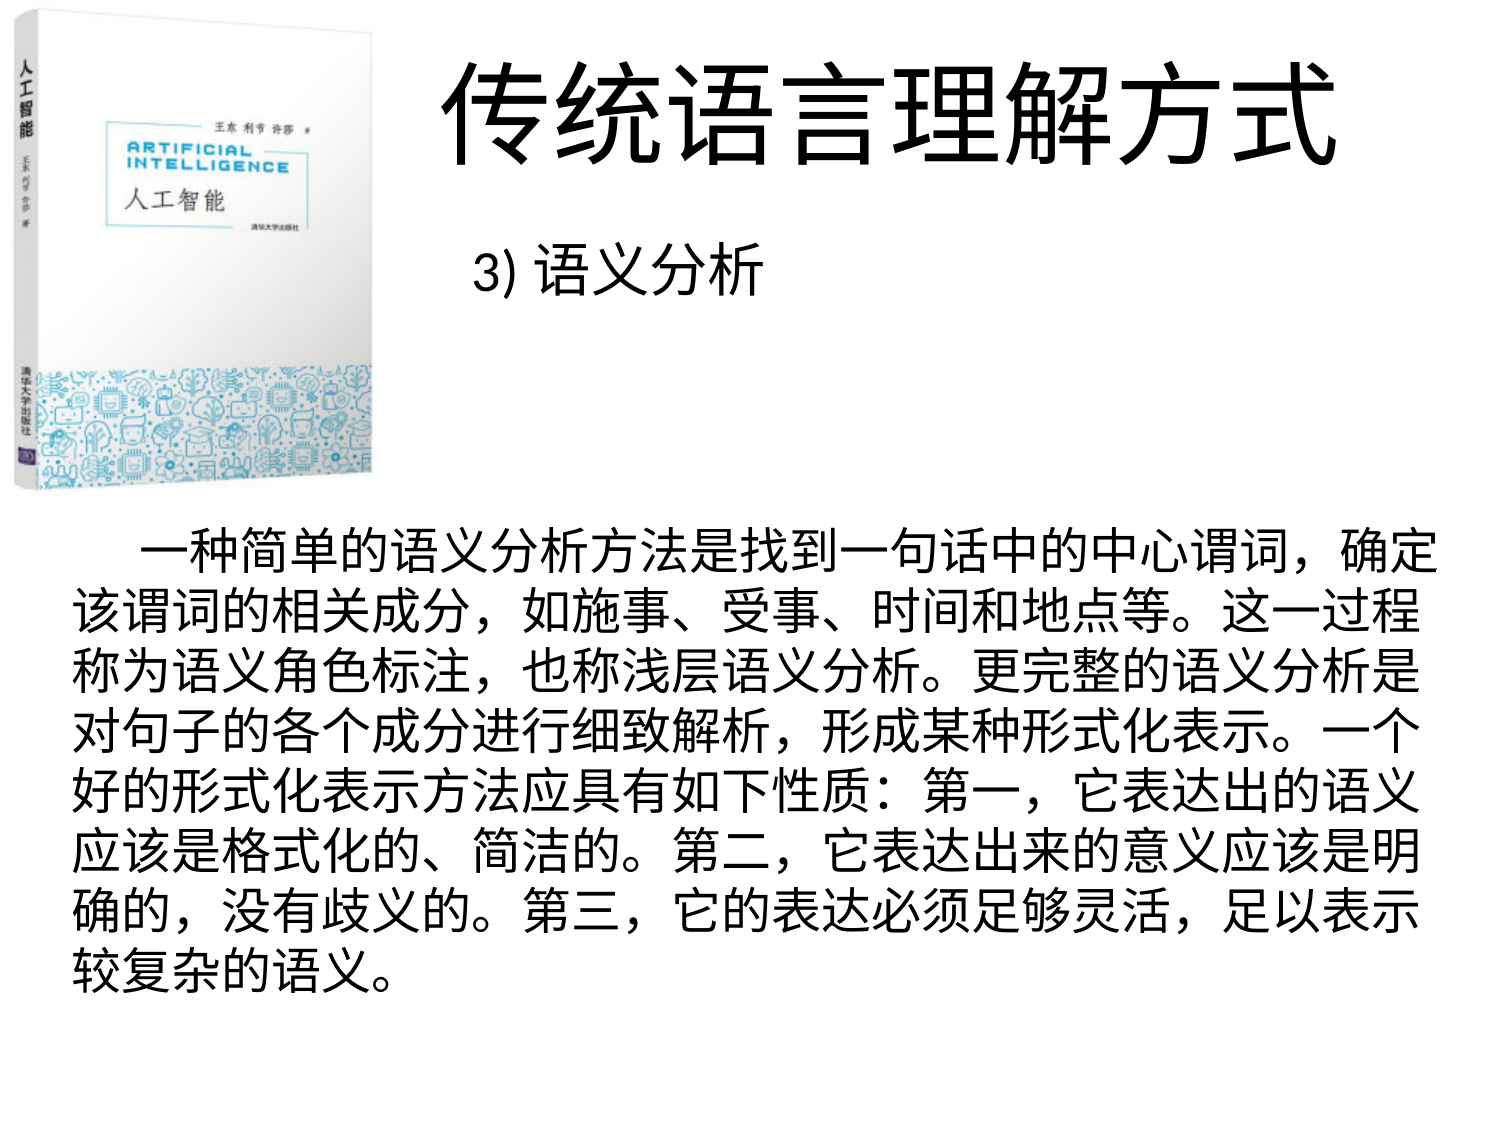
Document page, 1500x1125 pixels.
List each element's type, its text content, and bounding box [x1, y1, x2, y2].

text_box 3)语义分析 [456, 225, 1192, 311]
text_box 传统语言理解方式 [424, 52, 1355, 189]
text_box 一种简单的语义分析方法是找到一句话中的中心谓词，确定该谓词的相关成分，如施事、受事、时间和地点等。这一过程称为语义角色标注，也称浅层语义分析。更完整的语义分析是对句子的各个成分进行细致解析，形成某种形式化表示。一个好的形式化表示方法应具有如下性质：第一，它表达出的语义应该是格式化的、简洁的。第二，它表达出来的意义应该是明确的，没有歧义的。第三，它的表达必须足够灵活，足以表示较复杂的语义。 [56, 512, 1470, 1007]
picture [0, 0, 441, 510]
